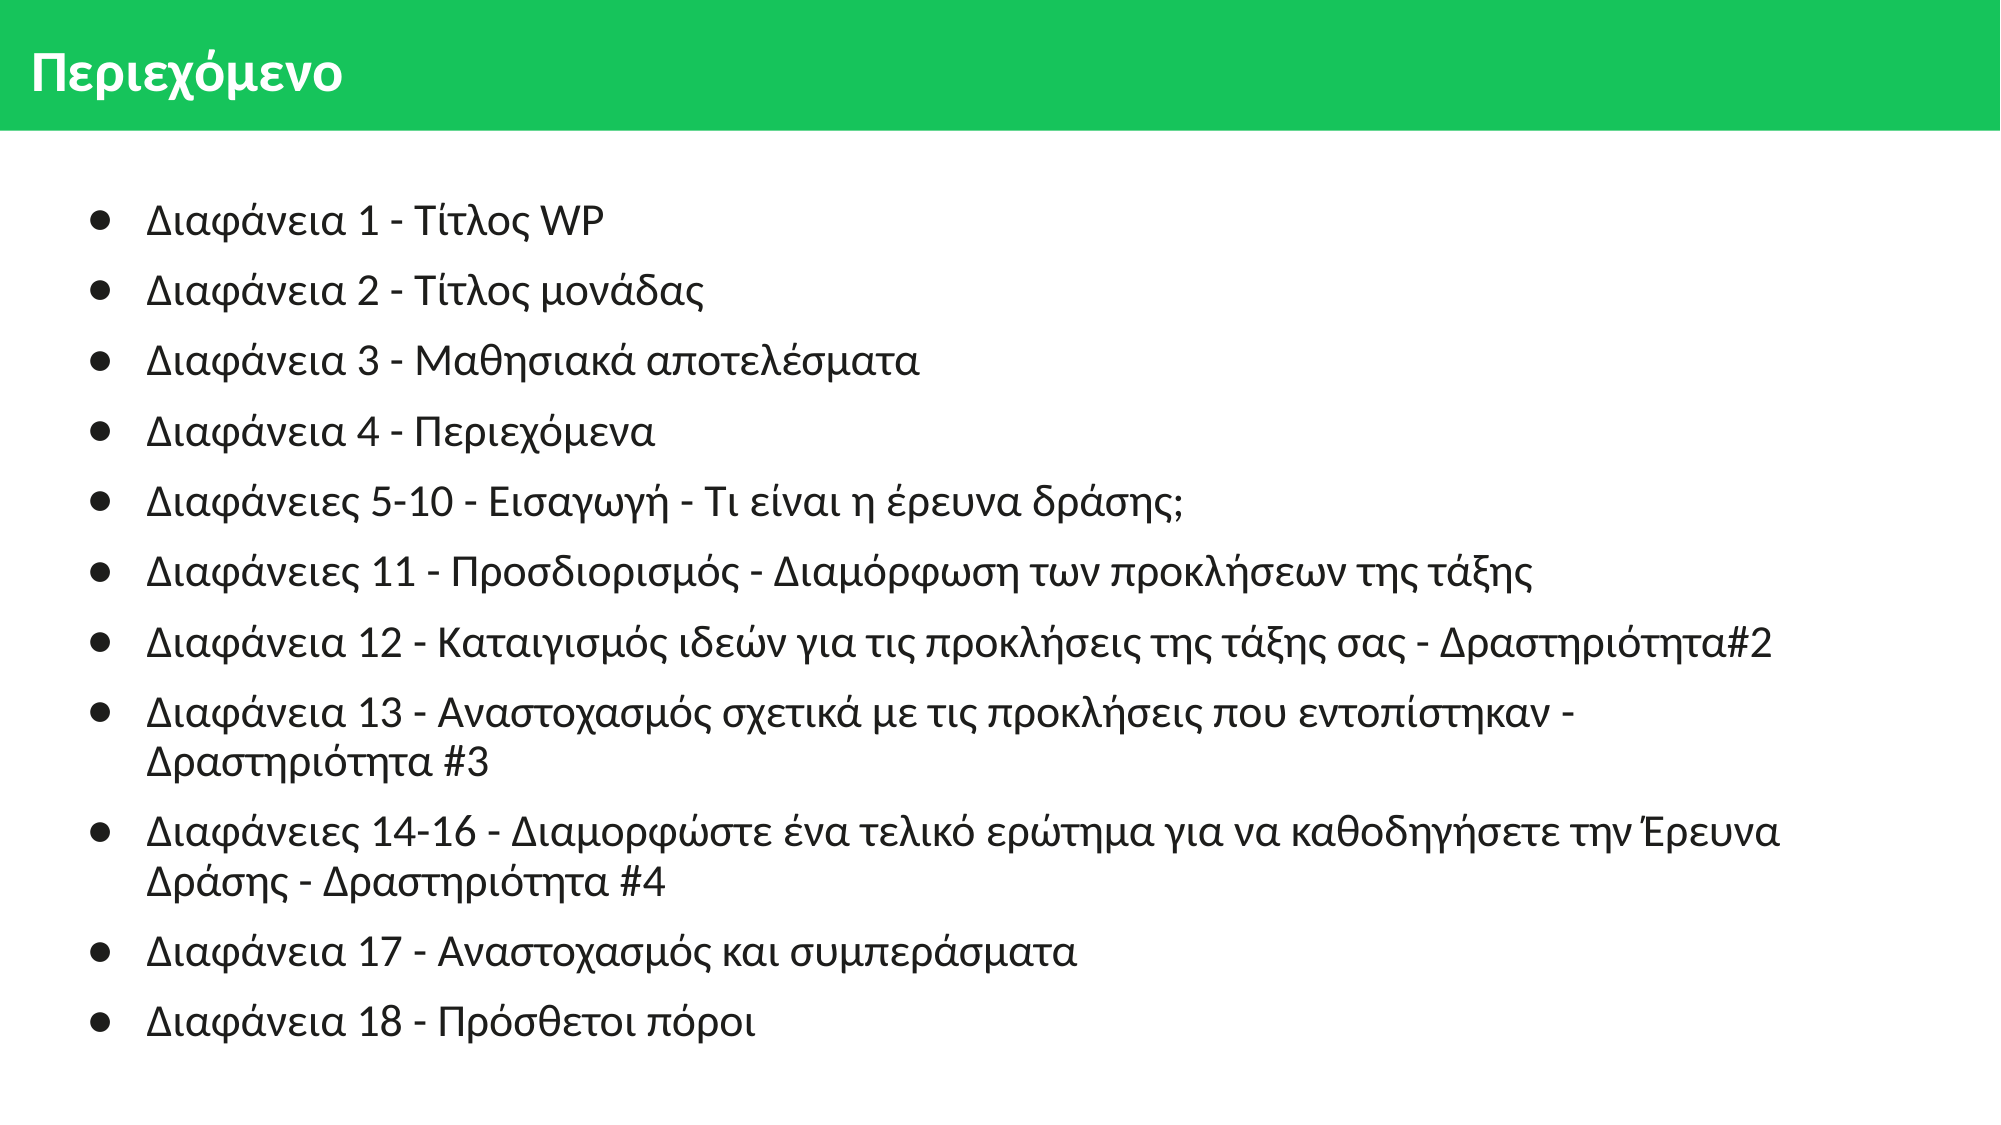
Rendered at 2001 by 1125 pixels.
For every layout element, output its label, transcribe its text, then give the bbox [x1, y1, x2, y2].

title Περιεχόμενο [16, 13, 1976, 131]
list Διαφάνεια 1 - Τίτλος WP Διαφάνεια 2 - Τίτλος μονάδας Διαφάνεια 3 - Μαθησιακά αποτελέσματα Διαφάνεια 4 - Περιεχόμενα Διαφάνειες 5-10 - Εισαγωγή - Τι είναι η έρευνα δράσης; Διαφάνειες 11 - Προσδιορισμός - Διαμόρφωση των προκλήσεων της τάξης Διαφάνεια 12 - Καταιγισμός ιδεών για τις προκλήσεις της τάξης σας - Δραστηριότητα#2 Διαφάνεια 13 - Αναστοχασμός σχετικά με τις προκλήσεις που εντοπίστηκαν - Δραστηριότητα #3 Διαφάνειες 14-16 - Διαμορφώστε ένα τελικό ερώτημα για να καθοδηγήσετε την Έρευνα Δράσης - Δραστηριότητα #4 Διαφάνεια 17 - Αναστοχασμός και συμπεράσματα Διαφάνεια 18 - Πρόσθετοι πόροι [56, 188, 1876, 1056]
